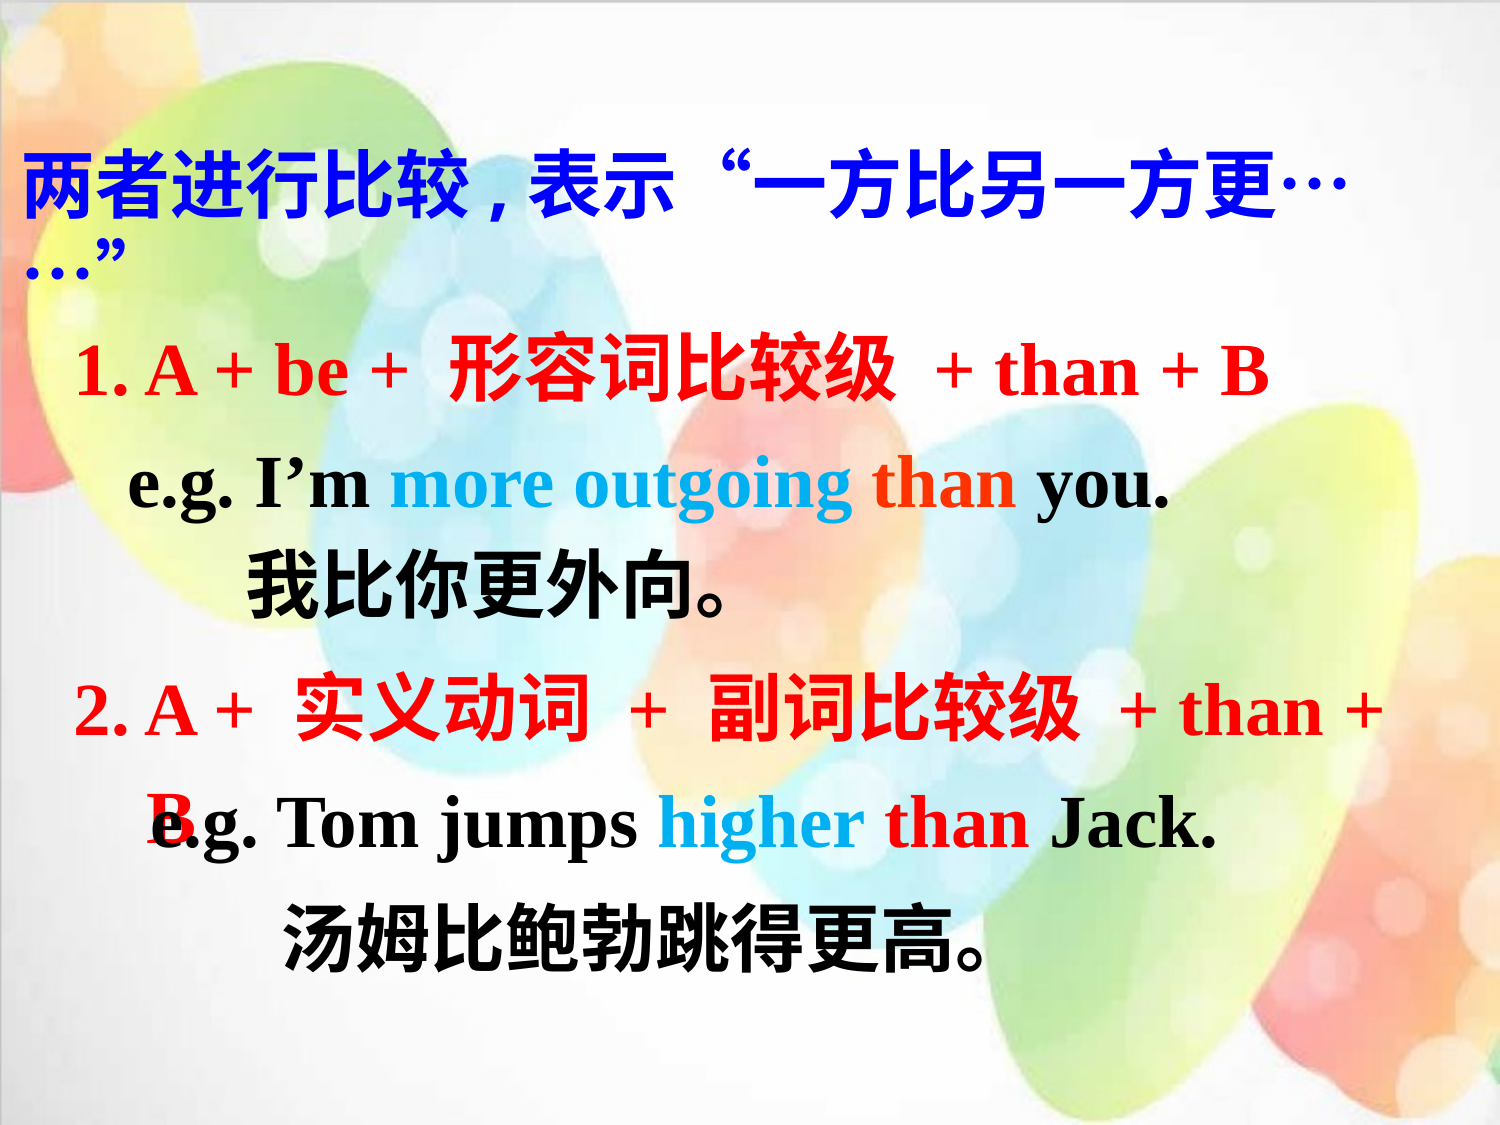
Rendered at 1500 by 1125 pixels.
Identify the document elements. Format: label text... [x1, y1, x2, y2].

text_box 两者进行比较,表示“一方比另一方更……” [5, 162, 1500, 293]
text_box e.g. Tom jumps higher than Jack. [135, 764, 1282, 870]
text_box 我比你更外向。 [230, 529, 1046, 635]
picture [0, 0, 1500, 1125]
text_box 汤姆比鲍勃跳得更高。 [265, 884, 1164, 989]
text_box e.g. I’m more outgoing than you. [112, 424, 1223, 530]
text_box 1. A + be + 形容词比较级 + than + B [59, 294, 1317, 418]
text_box 2. A + 实义动词 + 副词比较级 + than + B [59, 635, 1447, 866]
